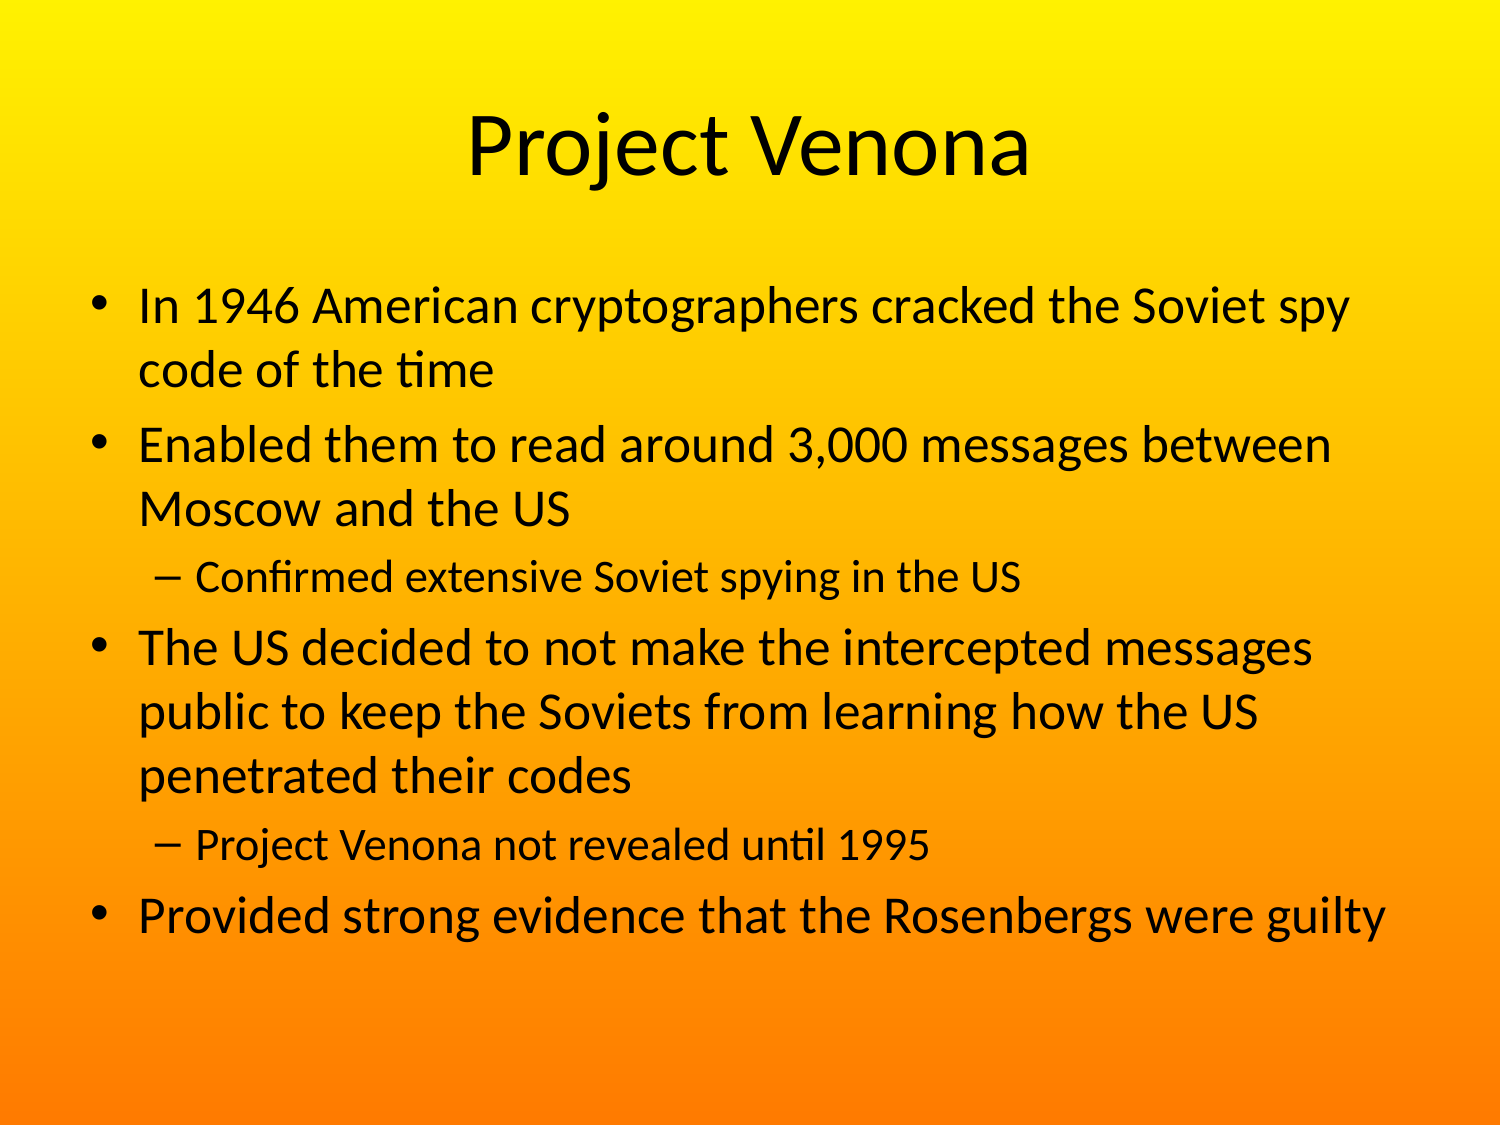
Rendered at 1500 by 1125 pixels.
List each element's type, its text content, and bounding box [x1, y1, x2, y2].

list In 1946 American cryptographers cracked the Soviet spy code of the time Enabled them to read around 3,000 messages between Moscow and the US Confirmed extensive Soviet spying in the US The US decided to not make the intercepted messages public to keep the Soviets from learning how the US penetrated their codes Project Venona not revealed until 1995 Provided strong evidence that the Rosenbergs were guilty [75, 262, 1425, 1005]
title Project Venona [75, 45, 1425, 233]
